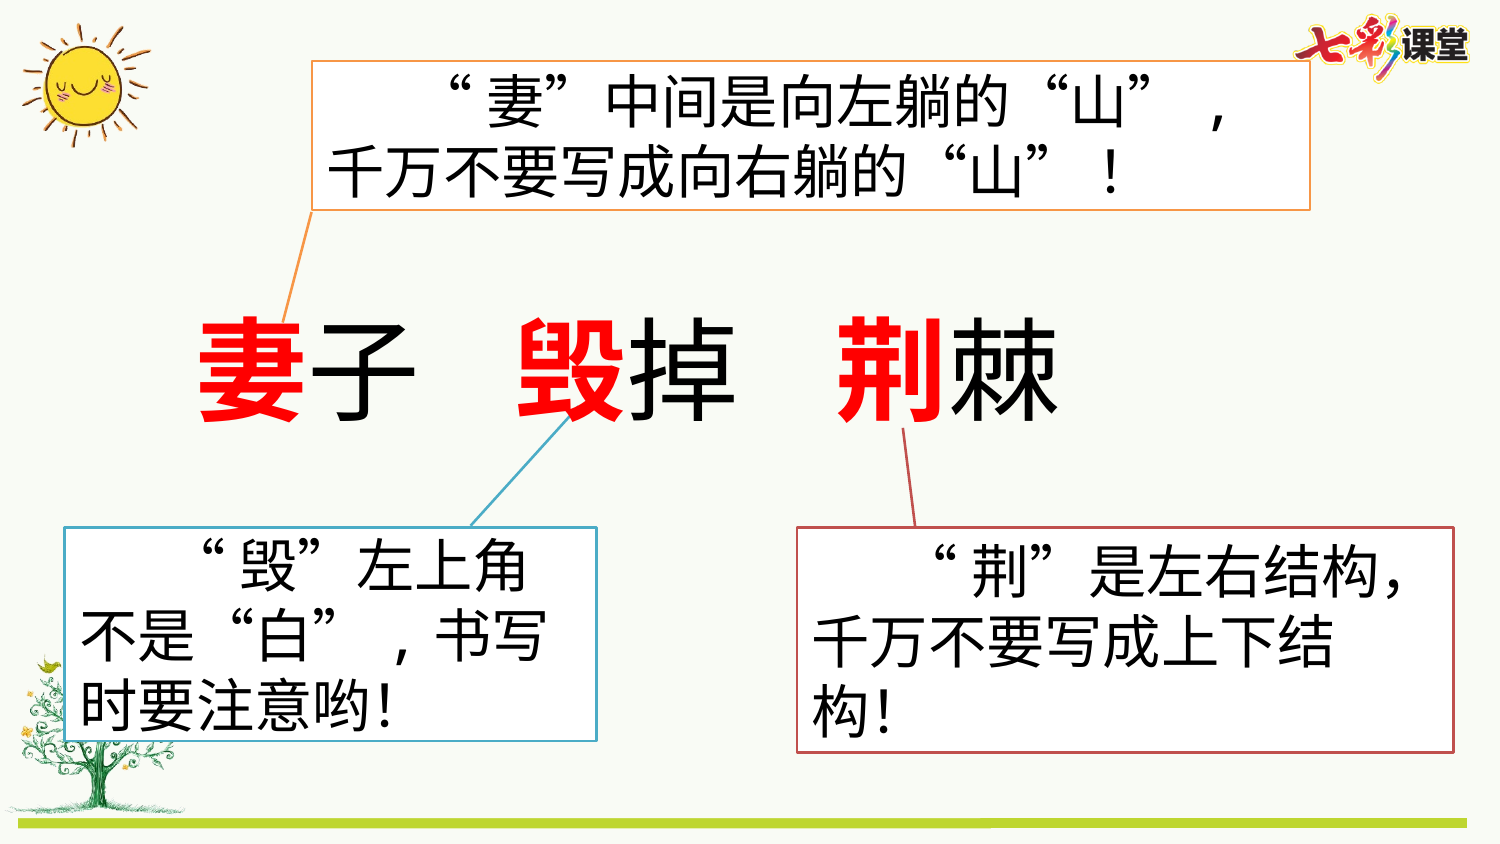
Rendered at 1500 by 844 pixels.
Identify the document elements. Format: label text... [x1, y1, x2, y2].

text_box “毁”左上角不是“白”,书写时要注意哟！ [63, 443, 598, 742]
text_box 毁掉 [499, 292, 820, 443]
text_box “妻”中间是向左躺的“山”,千万不要写成向右躺的“山” ！ [289, 60, 1311, 292]
text_box 荆棘 [820, 292, 1223, 443]
picture [0, 608, 1467, 844]
picture [0, 0, 173, 172]
picture [1291, 9, 1472, 87]
text_box “荆”是左右结构，千万不要写成上下结构！ [796, 443, 1455, 754]
text_box 妻子 [180, 292, 499, 443]
